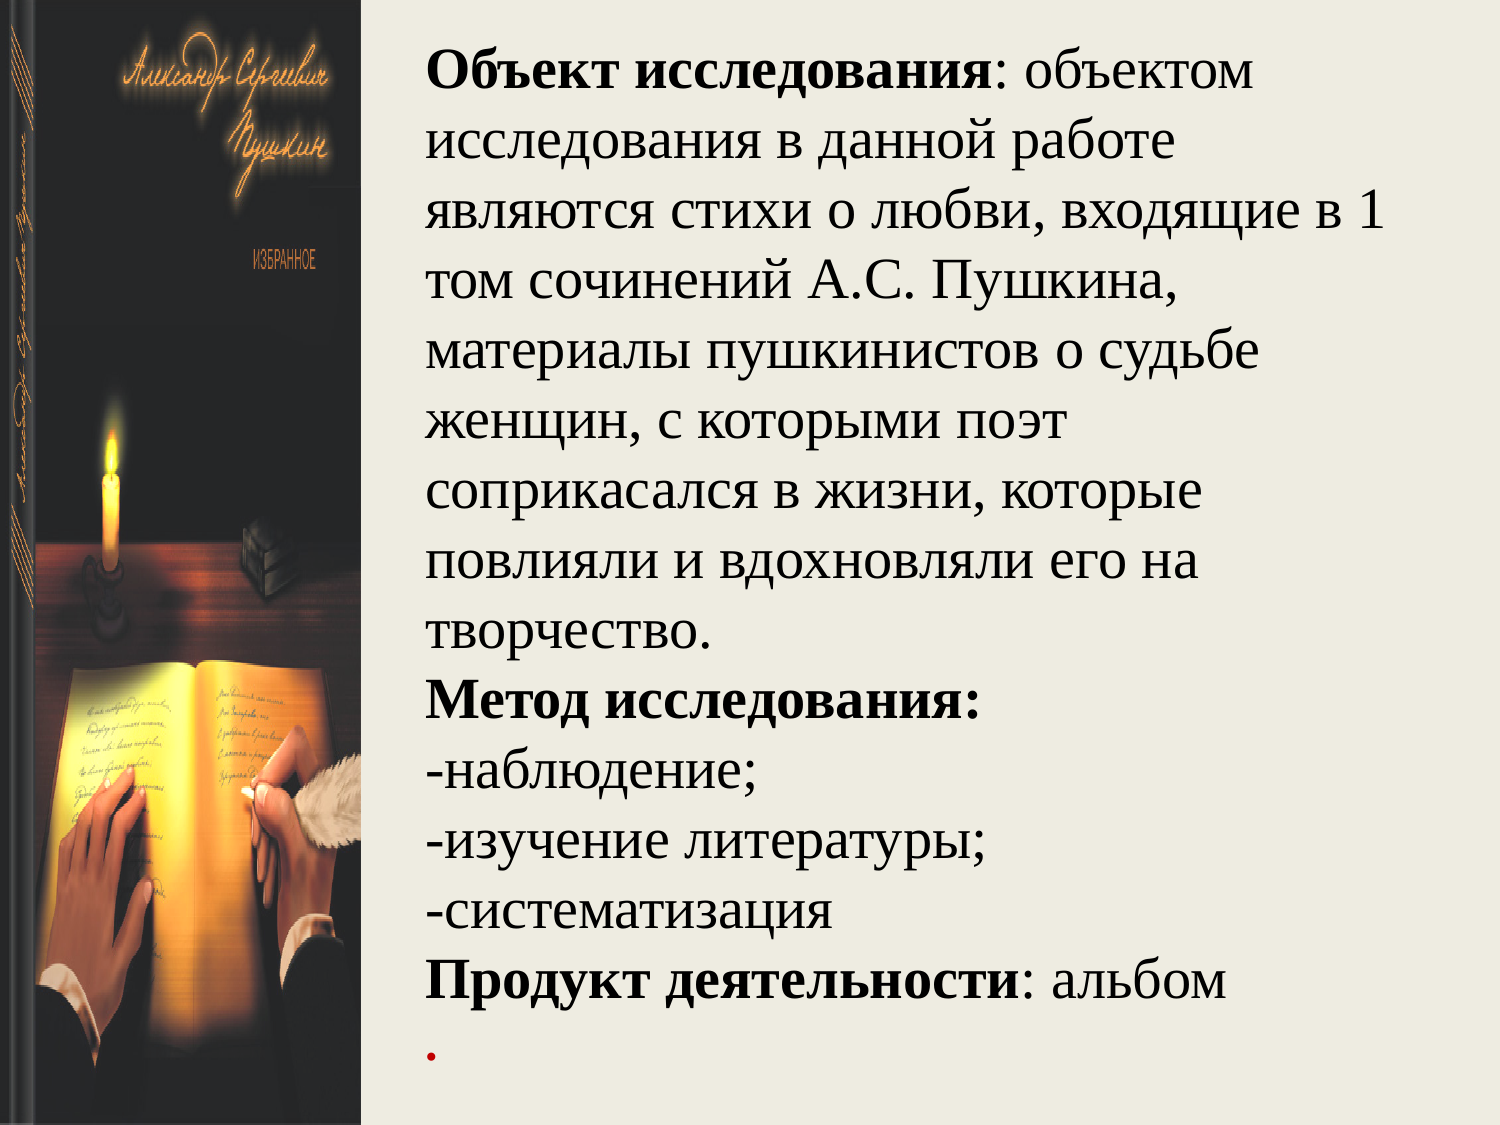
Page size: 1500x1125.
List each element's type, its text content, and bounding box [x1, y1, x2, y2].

picture [0, 0, 361, 1125]
text_box Объект исследования: объектом исследования в данной работе являются стихи о любви, входящие в 1 том сочинений А.С. Пушкина, материалы пушкинистов о судьбе женщин, с которыми поэт соприкасался в жизни, которые повлияли и вдохновляли его на творчество. Метод исследования: -наблюдение; -изучение литературы; -систематизация Продукт деятельности: альбом . [410, 23, 1430, 1125]
